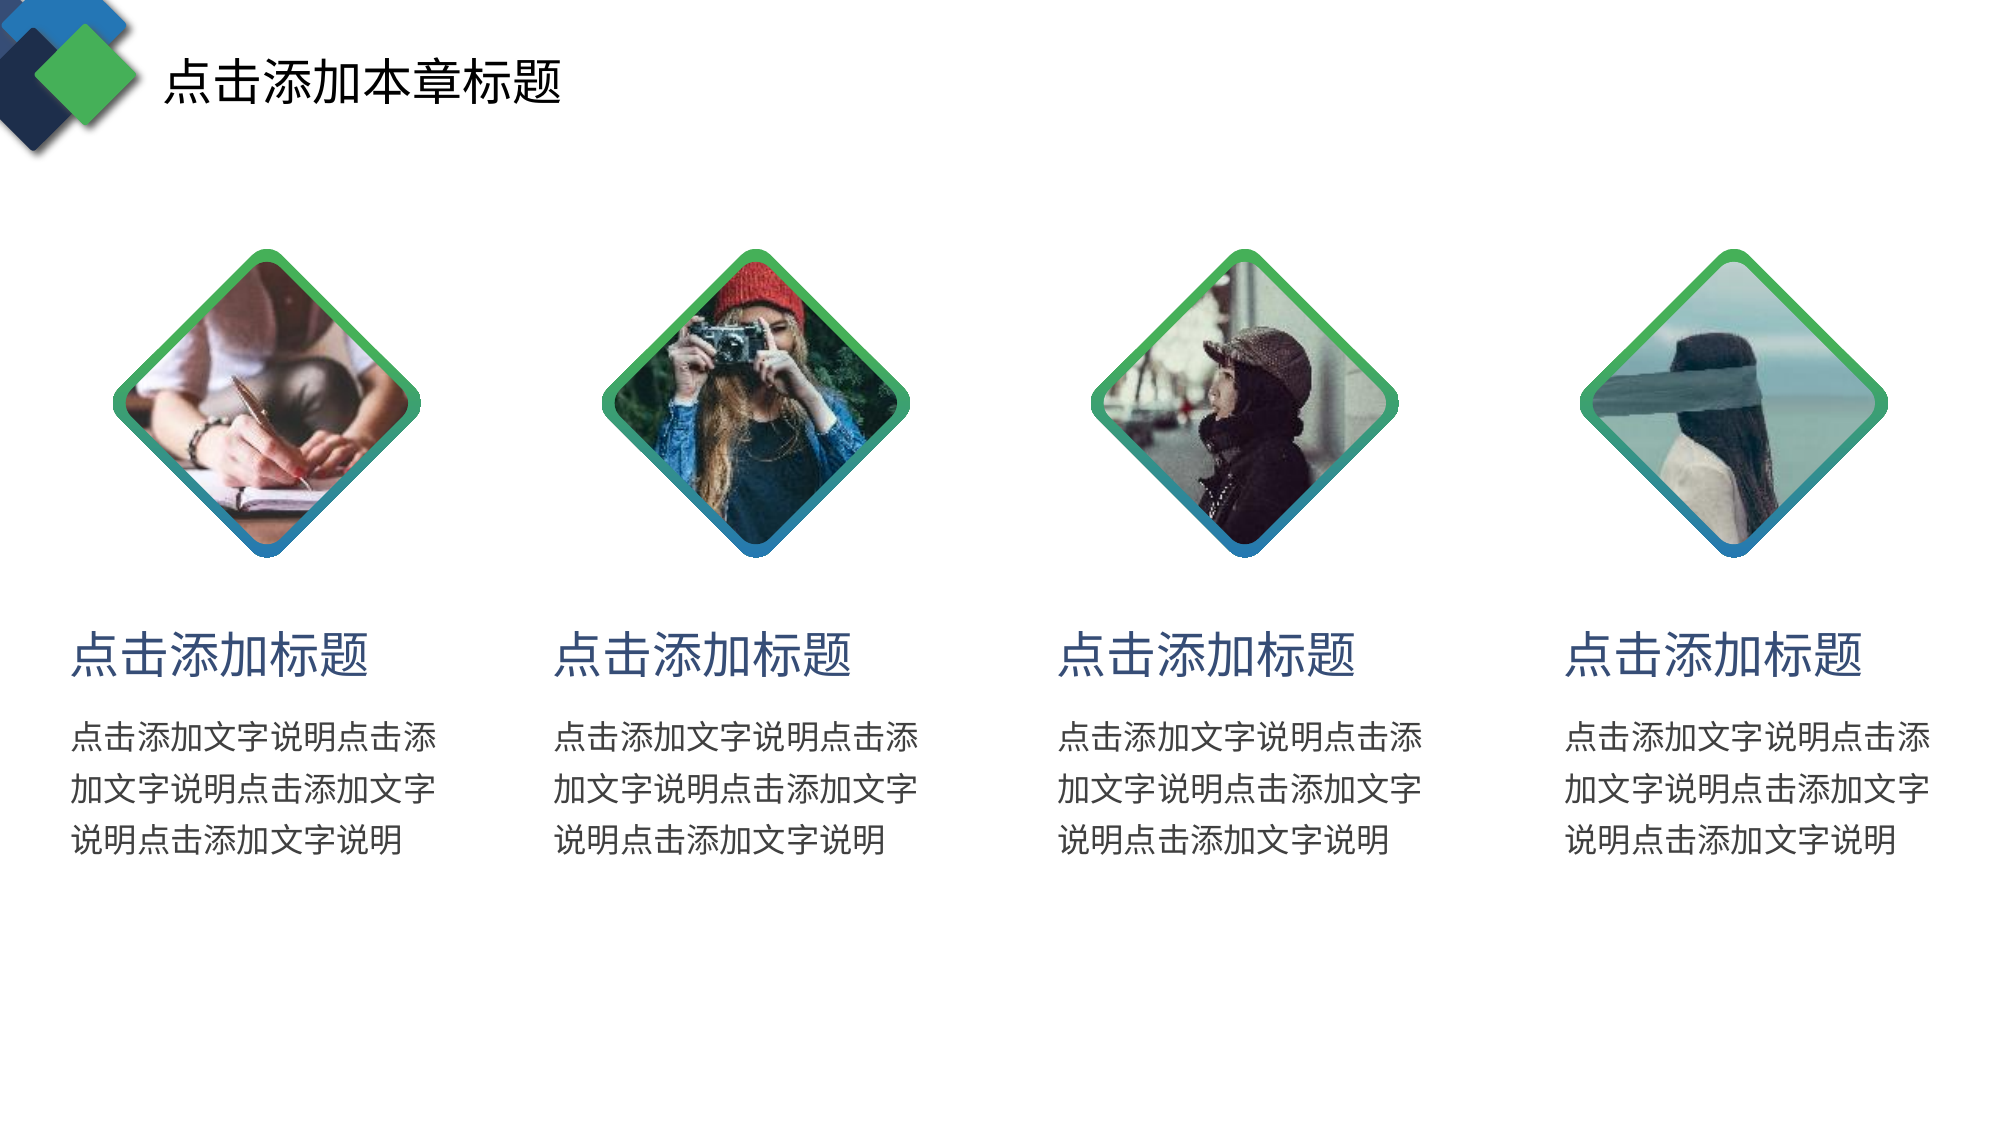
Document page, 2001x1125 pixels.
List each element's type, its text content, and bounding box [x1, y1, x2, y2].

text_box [0, 0, 733, 134]
text_box 点击添加标题 [1548, 616, 1903, 692]
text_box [125, 261, 409, 545]
text_box 点击添加标题 [54, 616, 409, 692]
text_box 点击添加文字说明点击添加文字说明点击添加文字说明点击添加文字说明 [1042, 696, 1469, 867]
text_box 点击添加文字说明点击添加文字说明点击添加文字说明点击添加文字说明 [539, 696, 961, 867]
text_box 点击添加标题 [537, 616, 892, 692]
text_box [614, 261, 898, 545]
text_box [1103, 261, 1386, 545]
text_box 点击添加标题 [1041, 616, 1395, 692]
text_box 点击添加文字说明点击添加文字说明点击添加文字说明点击添加文字说明 [1550, 696, 1965, 867]
text_box 点击添加文字说明点击添加文字说明点击添加文字说明点击添加文字说明 [55, 696, 458, 867]
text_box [1592, 261, 1875, 545]
